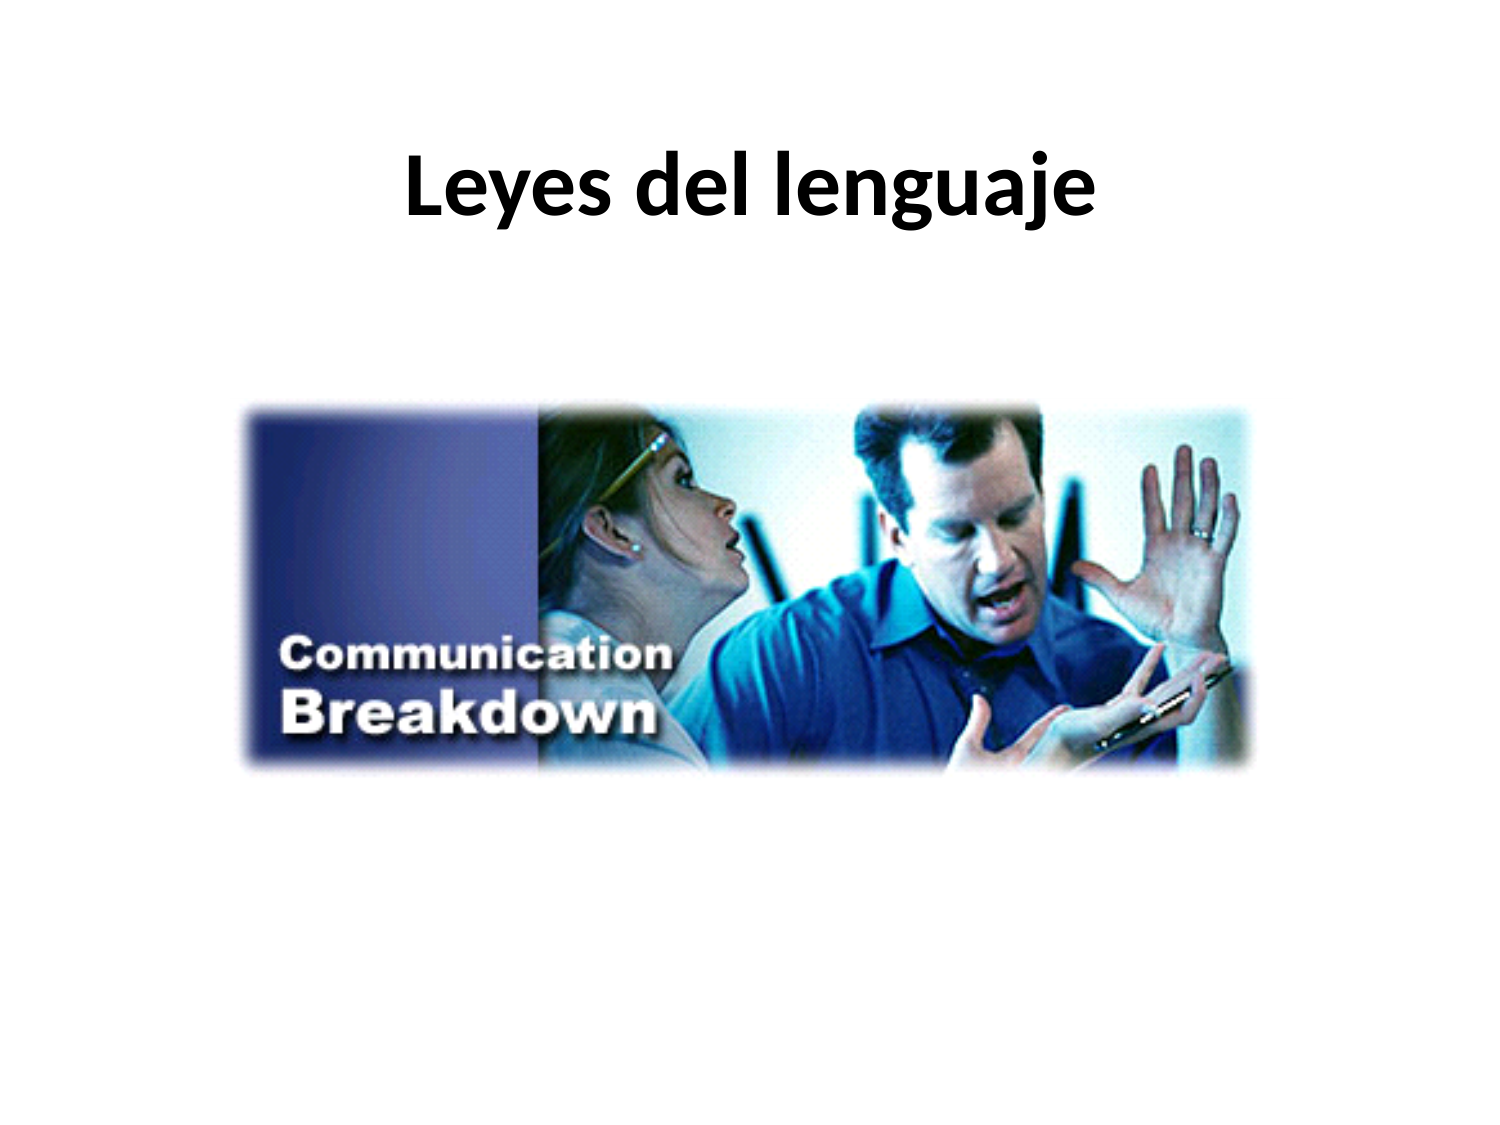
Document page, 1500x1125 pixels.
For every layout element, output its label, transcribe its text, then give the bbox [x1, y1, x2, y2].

title Leyes del lenguaje [76, 66, 1427, 292]
picture [229, 396, 1302, 797]
